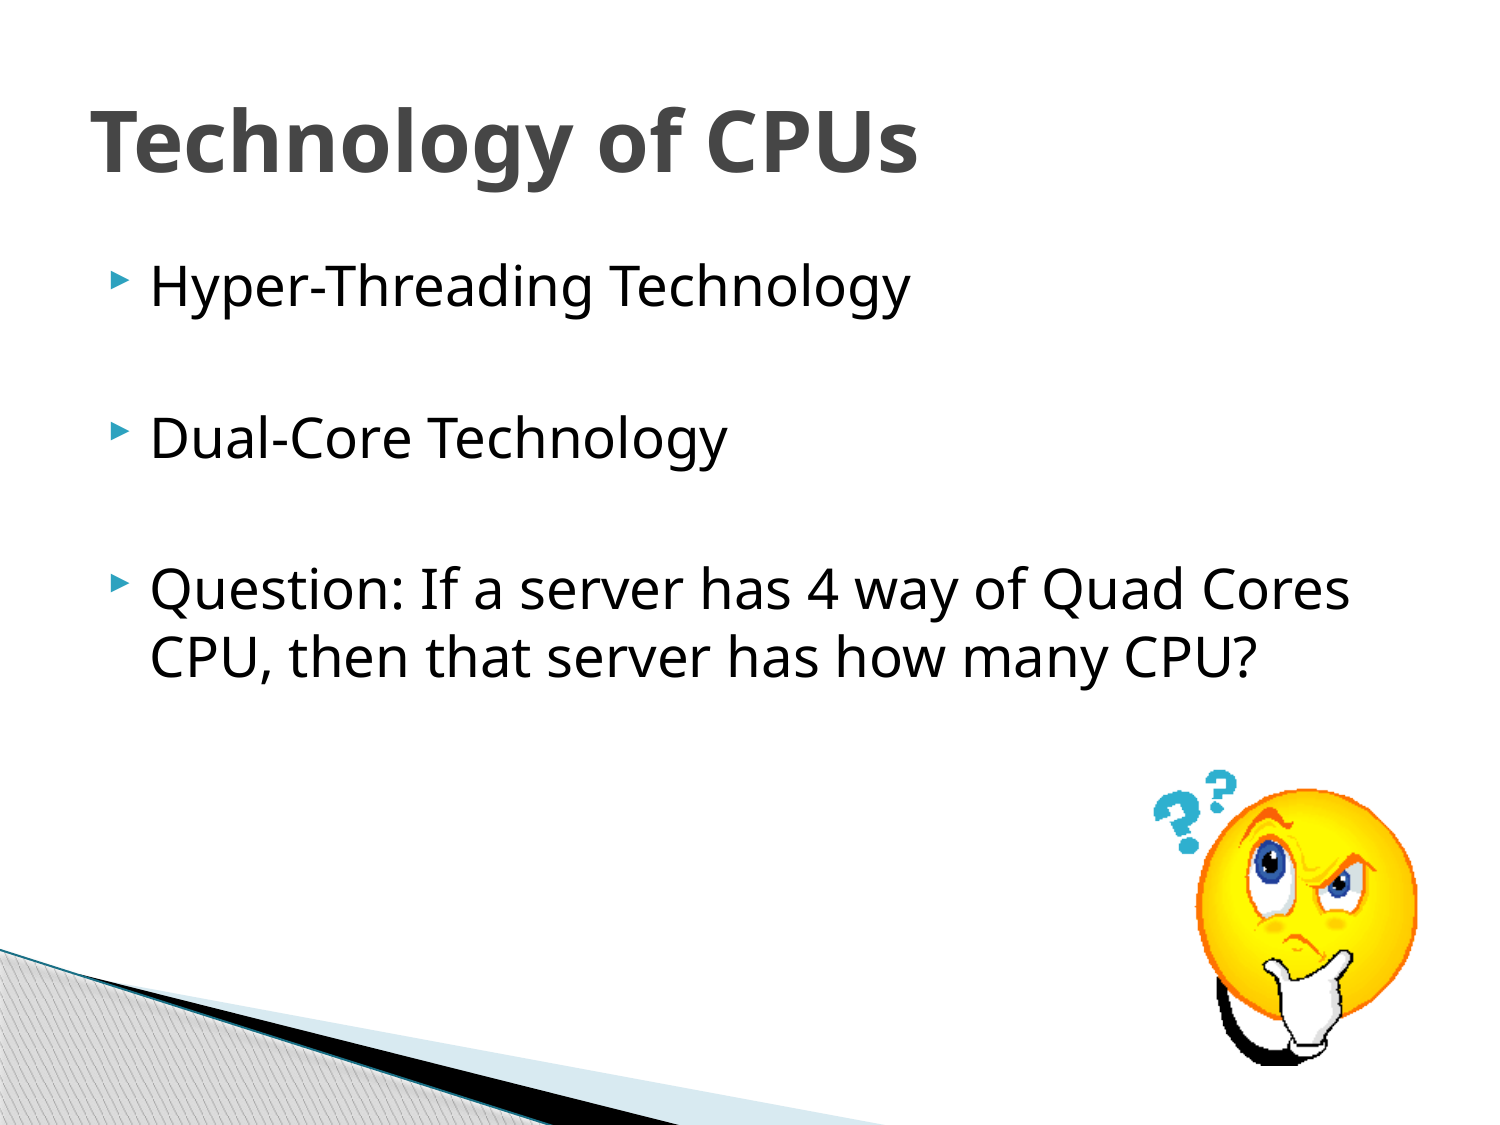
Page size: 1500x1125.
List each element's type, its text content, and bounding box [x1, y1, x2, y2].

list Hyper-Threading Technology Dual-Core Technology Question: If a server has 4 way of Quad Cores CPU, then that server has how many CPU? [75, 243, 1425, 913]
picture [1149, 762, 1429, 1066]
title Technology of CPUs [75, 45, 1425, 233]
